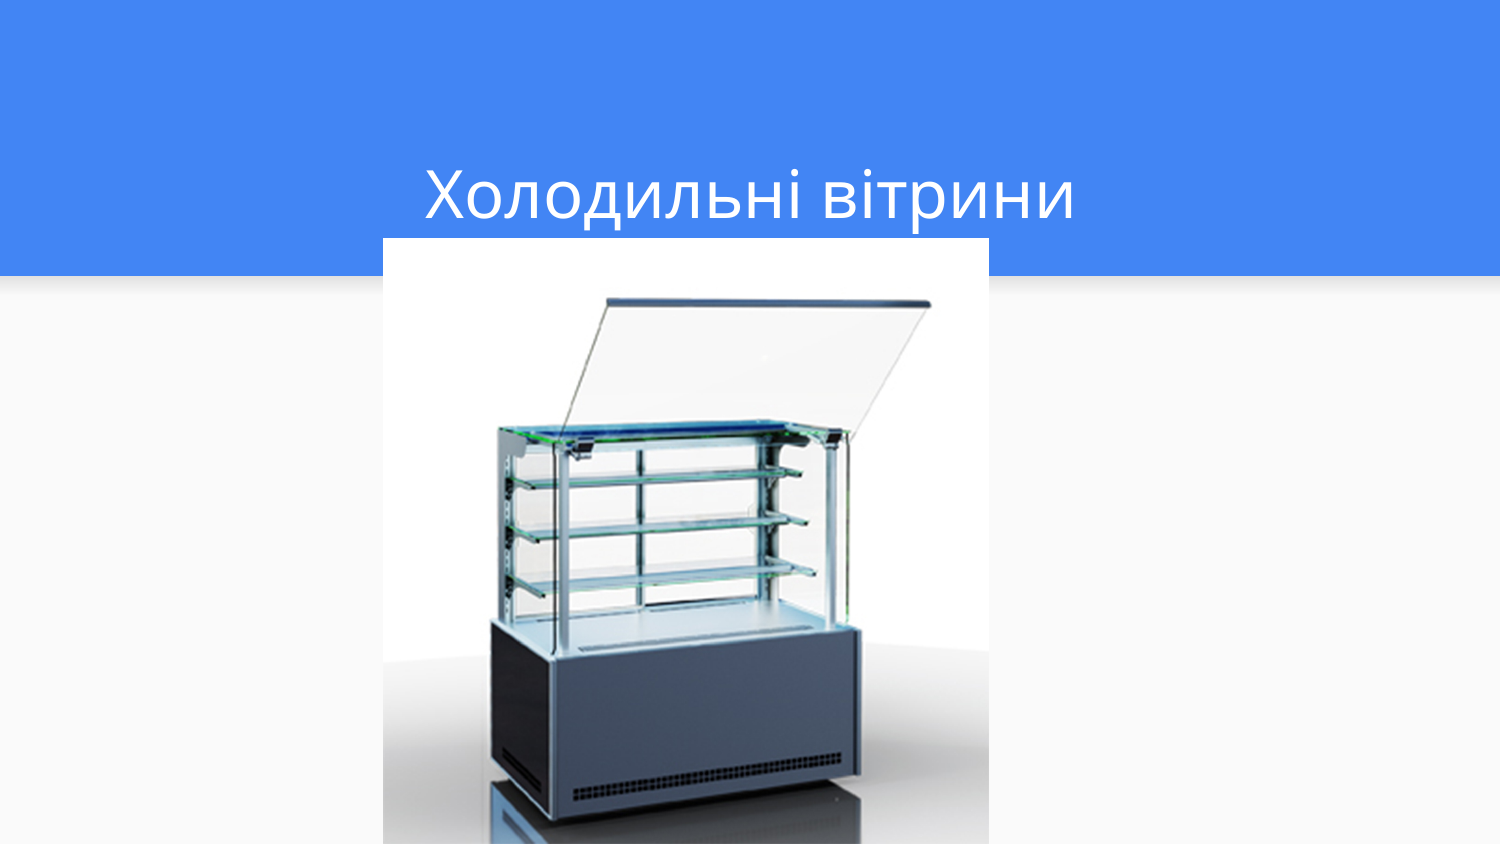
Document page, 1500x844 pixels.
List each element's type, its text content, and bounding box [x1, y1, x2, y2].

title Холодильні вітрини [77, 121, 1427, 248]
picture [383, 238, 990, 844]
